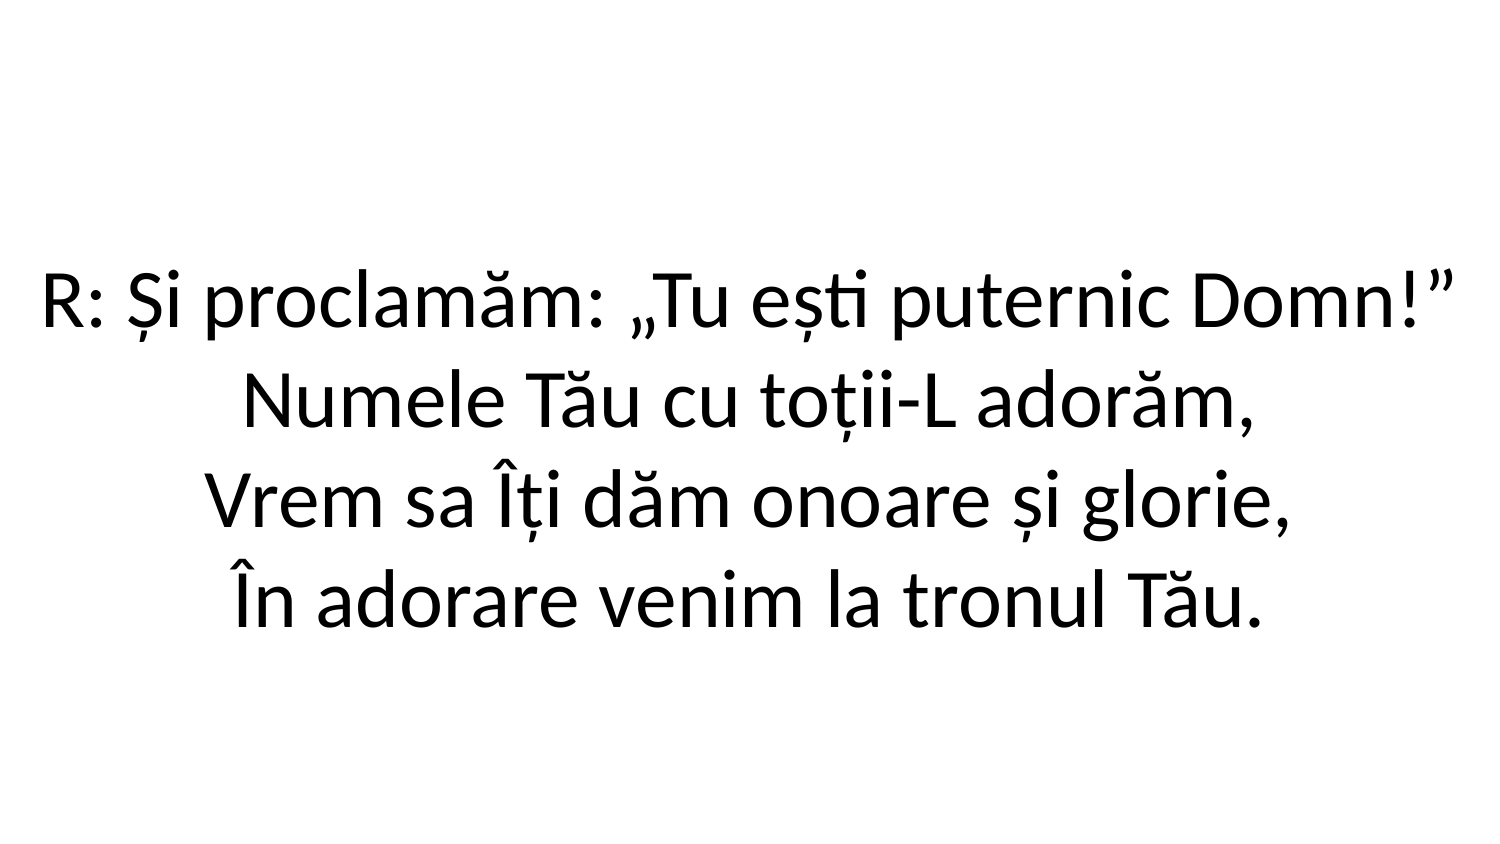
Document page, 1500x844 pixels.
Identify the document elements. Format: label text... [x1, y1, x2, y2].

text_box R: Și proclamăm: „Tu ești puternic Domn!” Numele Tău cu toții-L adorăm, Vrem sa Îți dăm onoare și glorie, În adorare venim la tronul Tău. [25, 192, 1474, 652]
